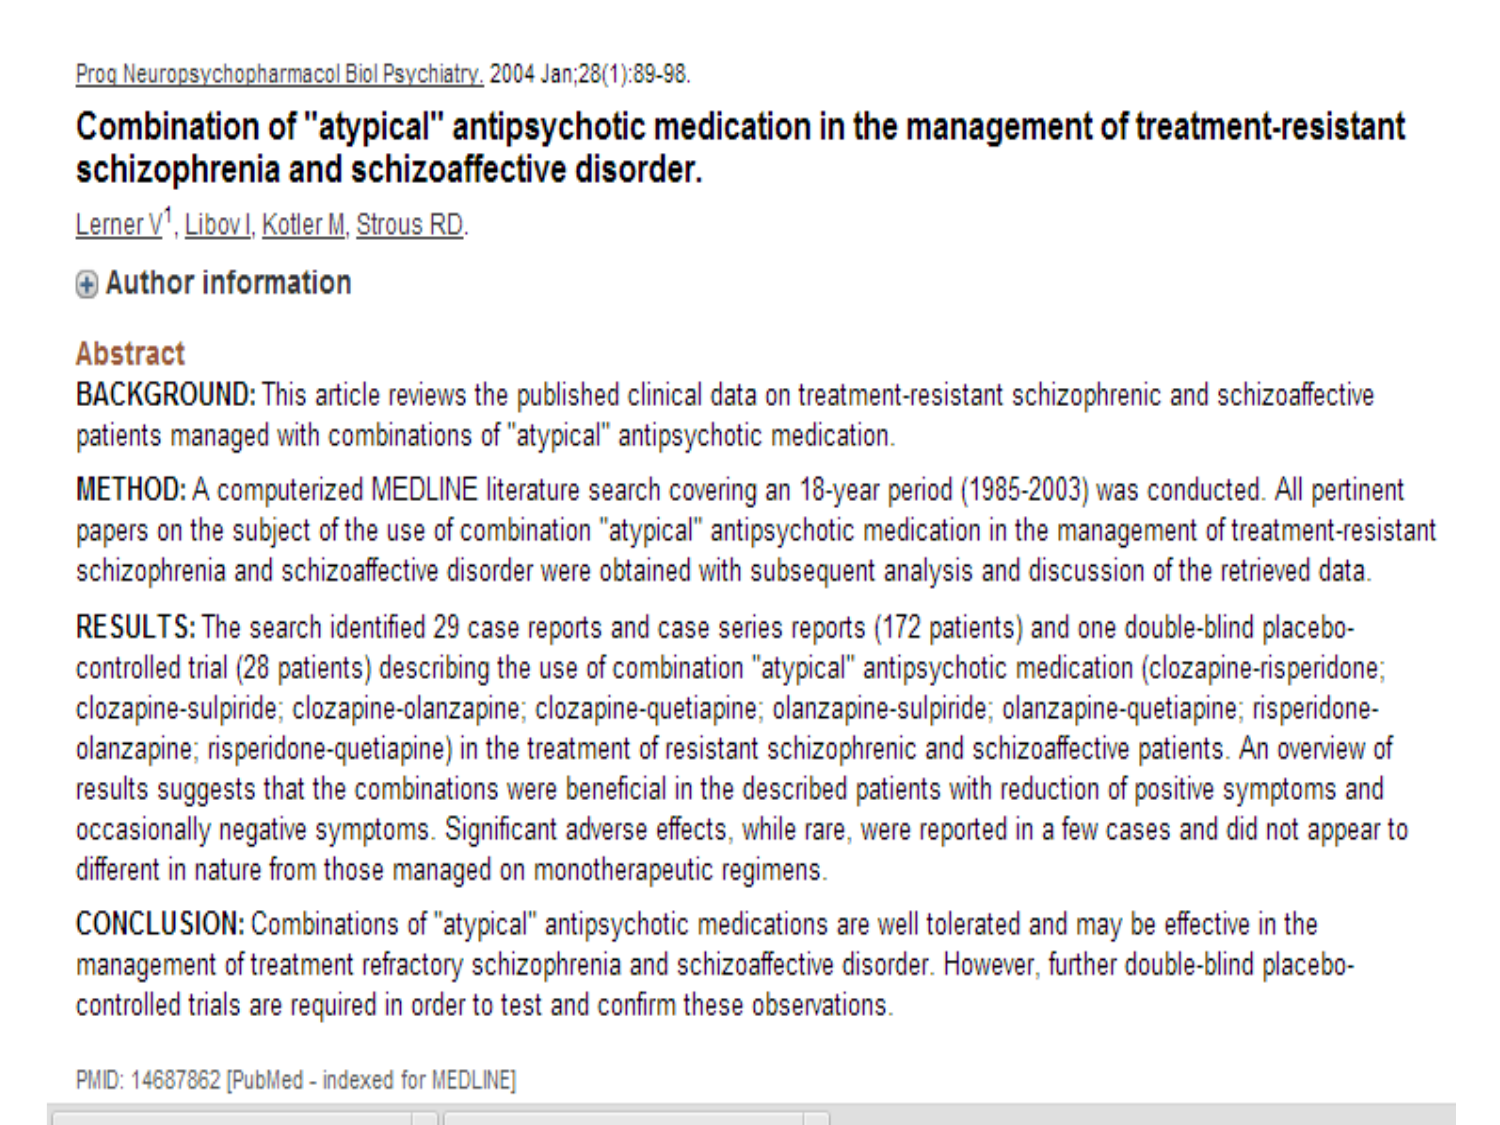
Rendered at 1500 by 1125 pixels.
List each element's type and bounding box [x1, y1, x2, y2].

list [46, 46, 1457, 1125]
